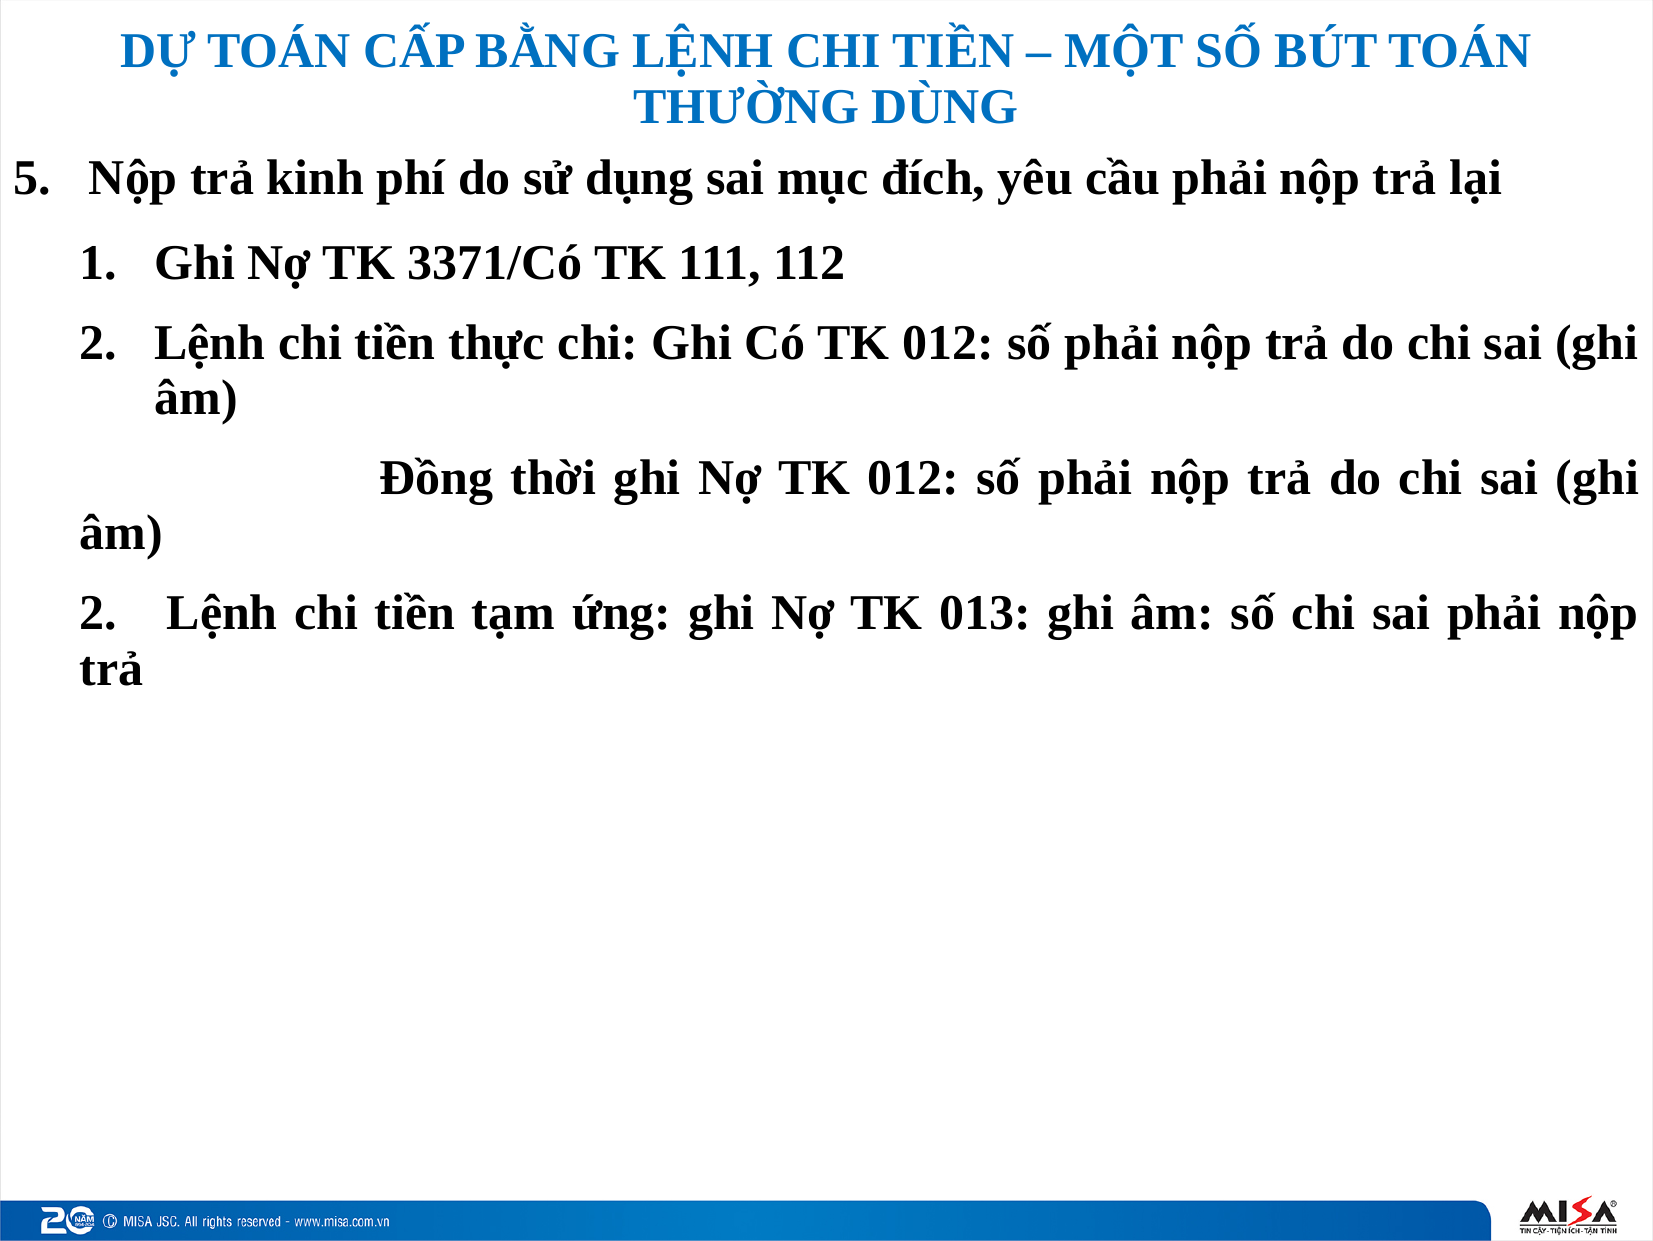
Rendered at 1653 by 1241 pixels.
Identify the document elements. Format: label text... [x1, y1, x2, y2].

picture [0, 0, 1653, 1241]
list Nộp trả kinh phí do sử dụng sai mục đích, yêu cầu phải nộp trả lại Ghi Nợ TK 3371/Có TK 111, 112 Lệnh chi tiền thực chi: Ghi Có TK 012: số phải nộp trả do chi sai (ghi âm) Đồng thời ghi Nợ TK 012: số phải nộp trả do chi sai (ghi âm) 2. Lệnh chi tiền tạm ứng: ghi Nợ TK 013: ghi âm: số chi sai phải nộp trả [13, 145, 1641, 1183]
title DỰ TOÁN CẤP BẰNG LỆNH CHI TIỀN – MỘT SỐ BÚT TOÁN THƯỜNG DÙNG [82, 49, 1570, 108]
